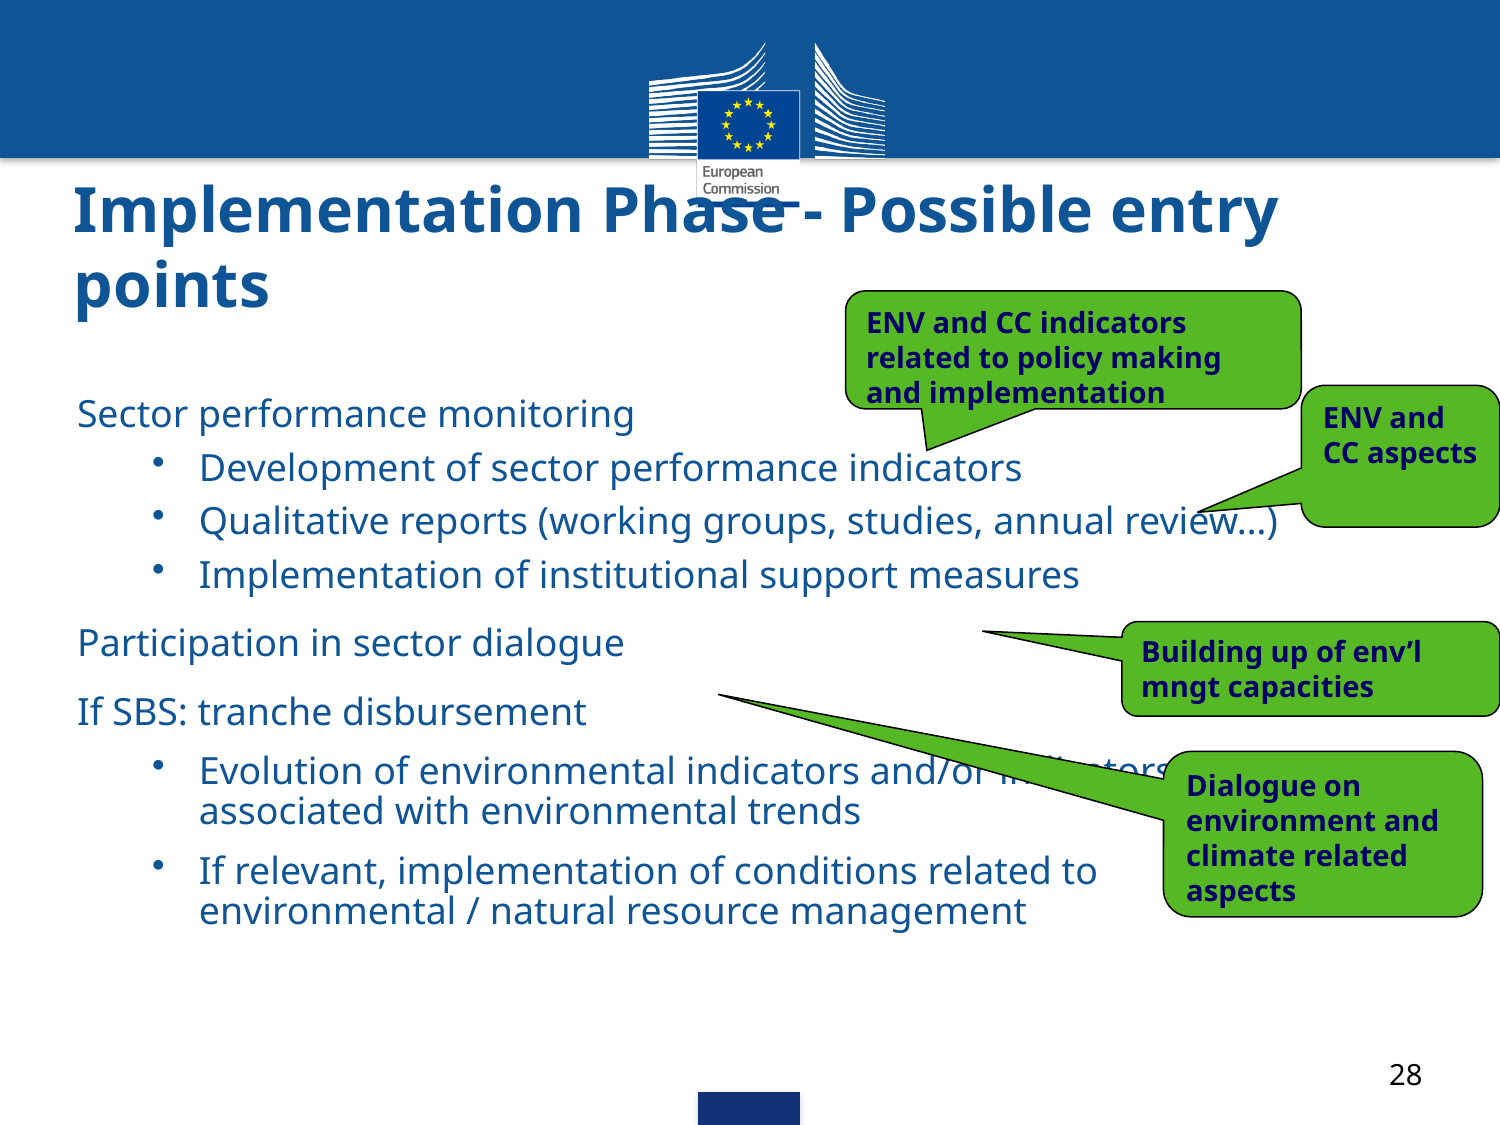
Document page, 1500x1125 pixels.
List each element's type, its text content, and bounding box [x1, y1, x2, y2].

text_box 28 [1349, 1025, 1438, 1104]
picture [649, 42, 885, 143]
text_box ENV and CC aspects [1197, 385, 1500, 528]
text_box Building up of env’l mngt capacities [982, 621, 1500, 717]
list Sector performance monitoring Development of sector performance indicators Qualitative reports (working groups, studies, annual review…) Implementation of institutional support measures Participation in sector dialogue If SBS: tranche disbursement Evolution of environmental indicators and/or indicators associated with environmental trends If relevant, implementation of conditions related to environmental / natural resource management [62, 387, 1338, 1041]
text_box ENV and CC indicators related to policy making and implementation [845, 290, 1302, 451]
title Implementation Phase - Possible entry points [0, 143, 1500, 346]
text_box Dialogue on environment and climate related aspects [717, 694, 1483, 917]
